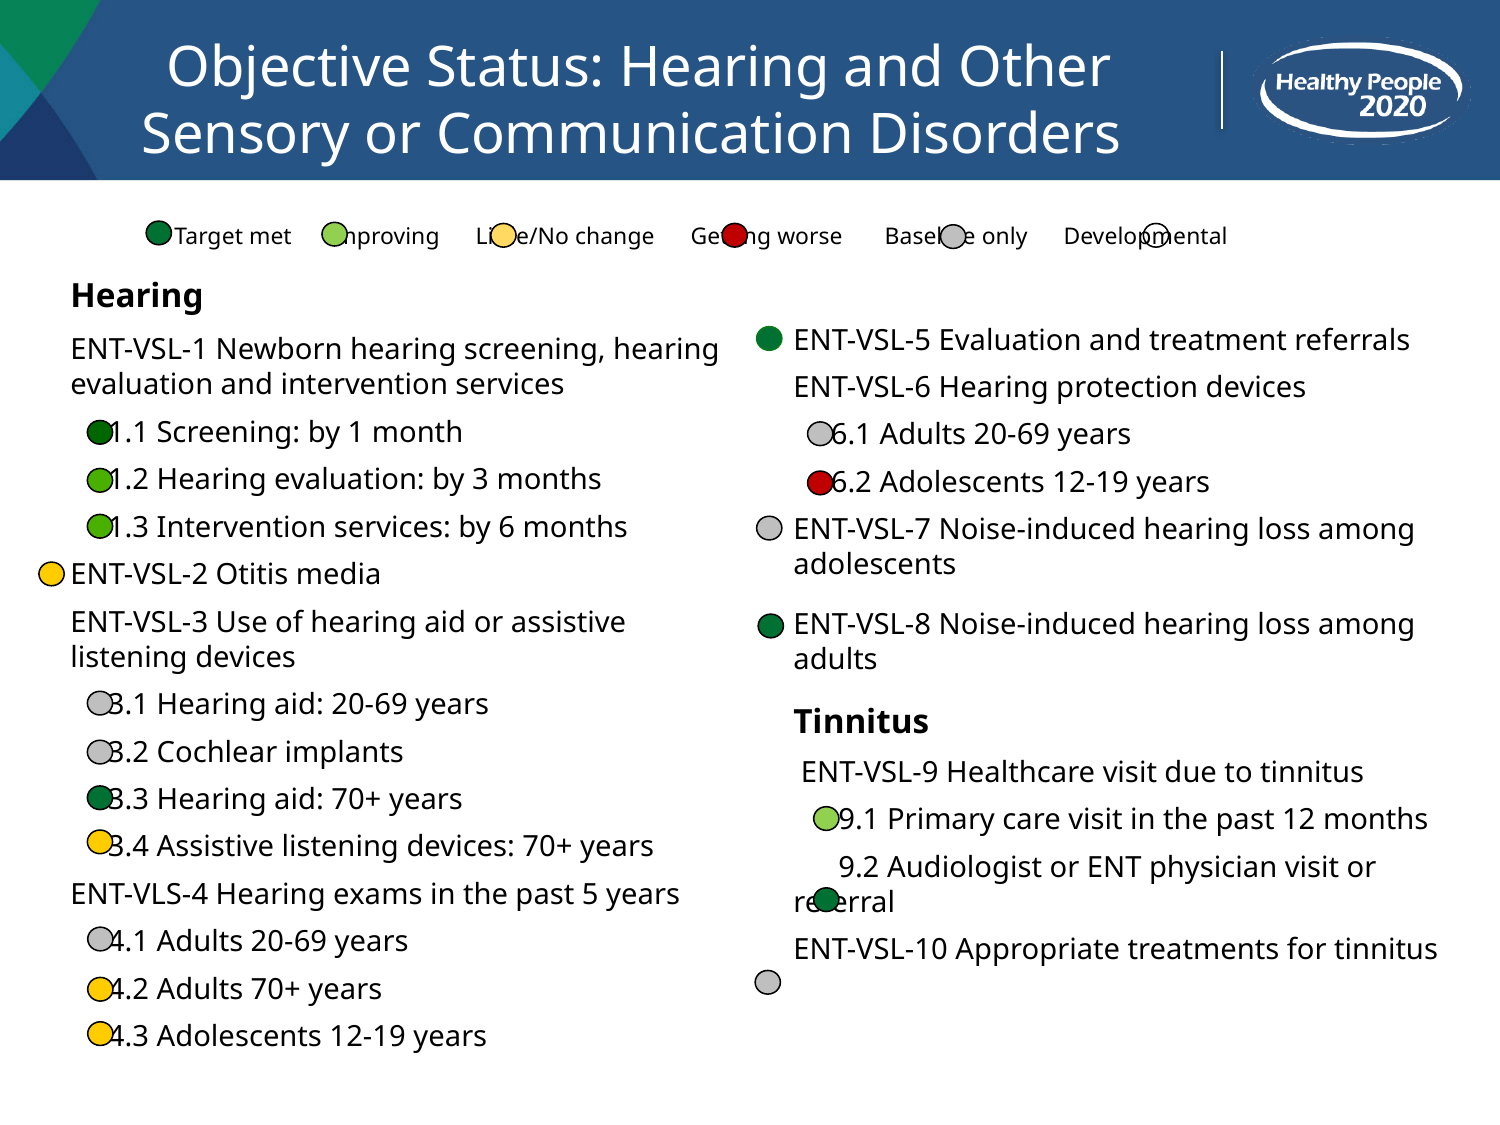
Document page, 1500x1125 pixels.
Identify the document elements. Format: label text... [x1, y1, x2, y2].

text_box [146, 221, 172, 245]
text_box [87, 927, 113, 951]
text_box [756, 516, 782, 540]
text_box [755, 970, 781, 995]
text_box [807, 471, 833, 495]
text_box [38, 562, 65, 586]
text_box [321, 222, 348, 247]
text_box [756, 326, 782, 351]
text_box [87, 785, 113, 810]
text_box [87, 1021, 113, 1046]
text_box Target met Improving Little/No change Getting worse Baseline only Developmental [135, 213, 1441, 257]
text_box ENT-VSL-5 Evaluation and treatment referrals ENT-VSL-6 Hearing protection devices 6.1 Adults 20-69 years 6.2 Adolescents 12-19 years ENT-VSL-7 Noise-induced hearing loss among adolescents ENT-VSL-8 Noise-induced hearing loss among adults Tinnitus ENT-VSL-9 Healthcare visit due to tinnitus 9.1 Primary care visit in the past 12 months 9.2 Audiologist or ENT physician visit or referral ENT-VSL-10 Appropriate treatments for tinnitus [778, 313, 1484, 1008]
text_box [1143, 223, 1169, 248]
picture [0, 0, 1500, 1125]
text_box [87, 830, 113, 854]
text_box [87, 514, 113, 539]
text_box [813, 806, 839, 831]
text_box [490, 223, 517, 248]
text_box [807, 421, 833, 446]
text_box [87, 740, 113, 764]
text_box [722, 223, 748, 248]
text_box [87, 977, 113, 1002]
text_box [87, 691, 113, 715]
text_box [758, 614, 784, 638]
title Objective Status: Hearing and Other Sensory or Communication Disorders [61, 22, 1217, 173]
text_box [87, 468, 113, 493]
text_box [813, 887, 839, 912]
text_box [87, 420, 113, 445]
text_box Hearing ENT-VSL-1 Newborn hearing screening, hearing evaluation and intervention services 1.1 Screening: by 1 month 1.2 Hearing evaluation: by 3 months 1.3 Intervention services: by 6 months ENT-VSL-2 Otitis media ENT-VSL-3 Use of hearing aid or assistive listening devices 3.1 Hearing aid: 20-69 years 3.2 Cochlear implants 3.3 Hearing aid: 70+ years 3.4 Assistive listening devices: 70+ years ENT-VLS-4 Hearing exams in the past 5 years 4.1 Adults 20-69 years 4.2 Adults 70+ years 4.3 Adolescents 12-19 years [55, 266, 761, 1108]
text_box [940, 224, 966, 249]
